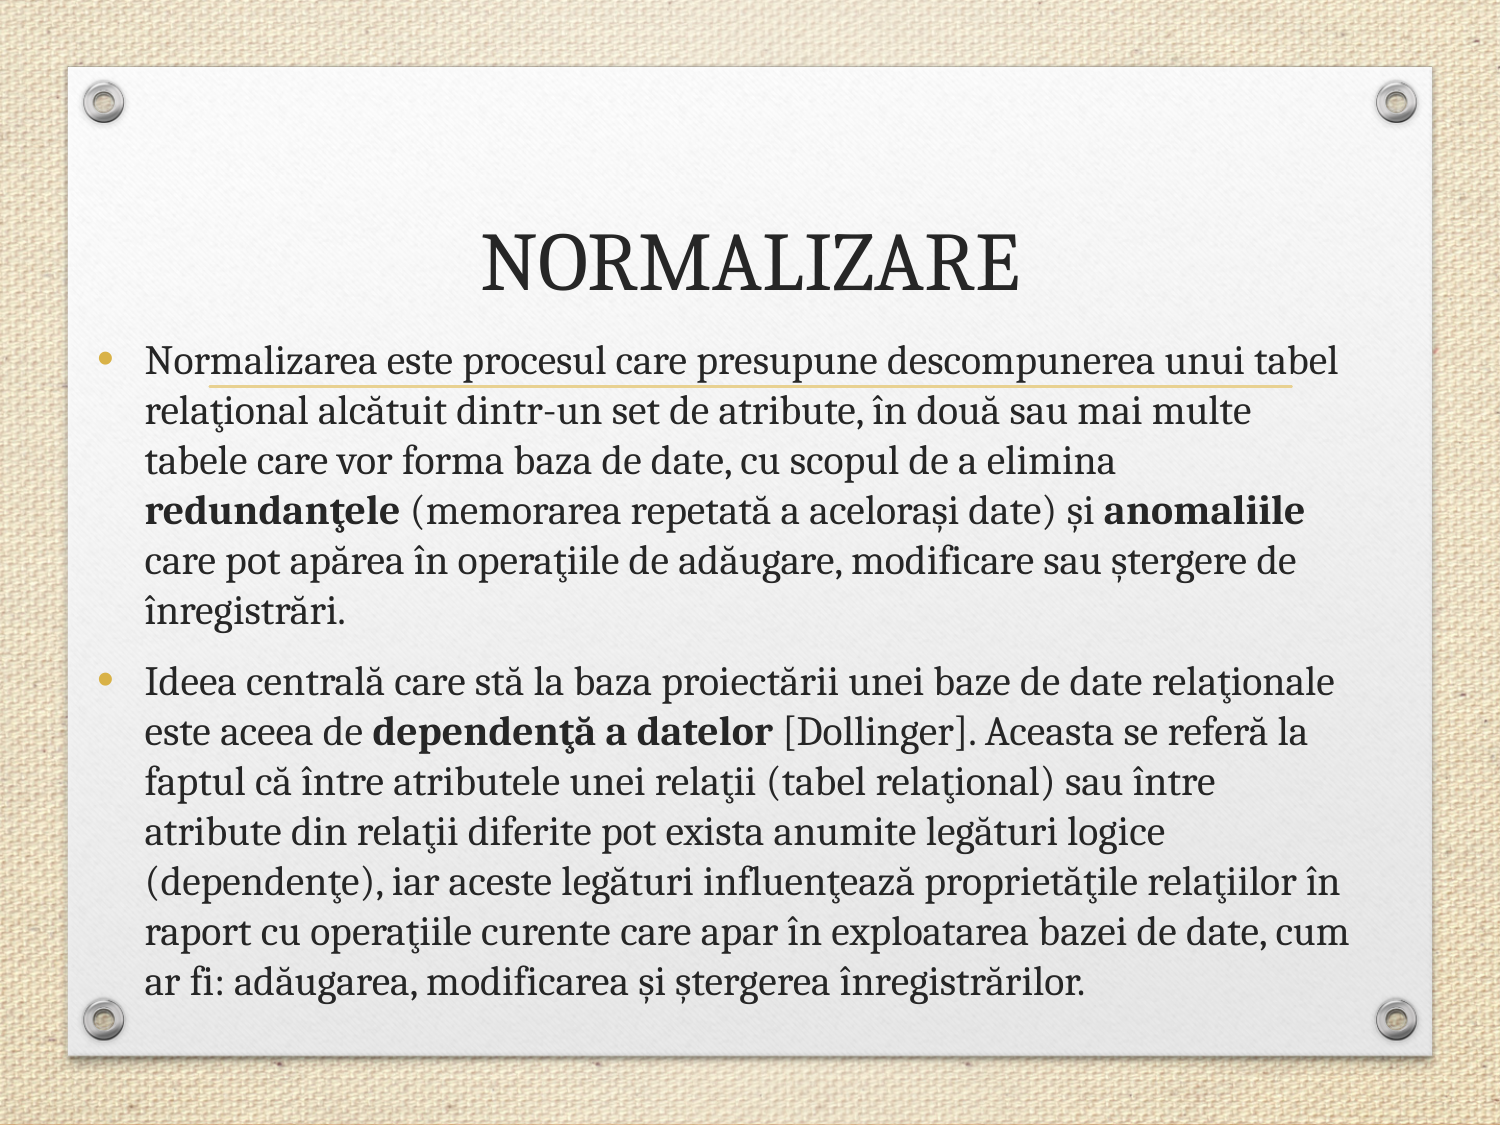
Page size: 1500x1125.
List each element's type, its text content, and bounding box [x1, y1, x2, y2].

list Normalizarea este procesul care presupune descompunerea unui tabel relaţional alcătuit dintr-un set de atribute, în două sau mai multe tabele care vor forma baza de date, cu scopul de a elimina redundanţele (memorarea repetată a aceloraşi date) şi anomaliile care pot apărea în operaţiile de adăugare, modificare sau ştergere de înregistrări. Ideea centrală care stă la baza proiectării unei baze de date relaţionale este aceea de dependenţă a datelor [Dollinger]. Aceasta se referă la faptul că între atributele unei relaţii (tabel relaţional) sau între atribute din relaţii diferite pot exista anumite legături logice (dependenţe), iar aceste legături influenţează proprietăţile relaţiilor în raport cu operaţiile curente care apar în exploatarea bazei de date, cum ar fi: adăugarea, modificarea şi ştergerea înregistrărilor. [82, 325, 1374, 950]
picture [0, 0, 1500, 1125]
title NORMALIZARE [193, 150, 1309, 325]
